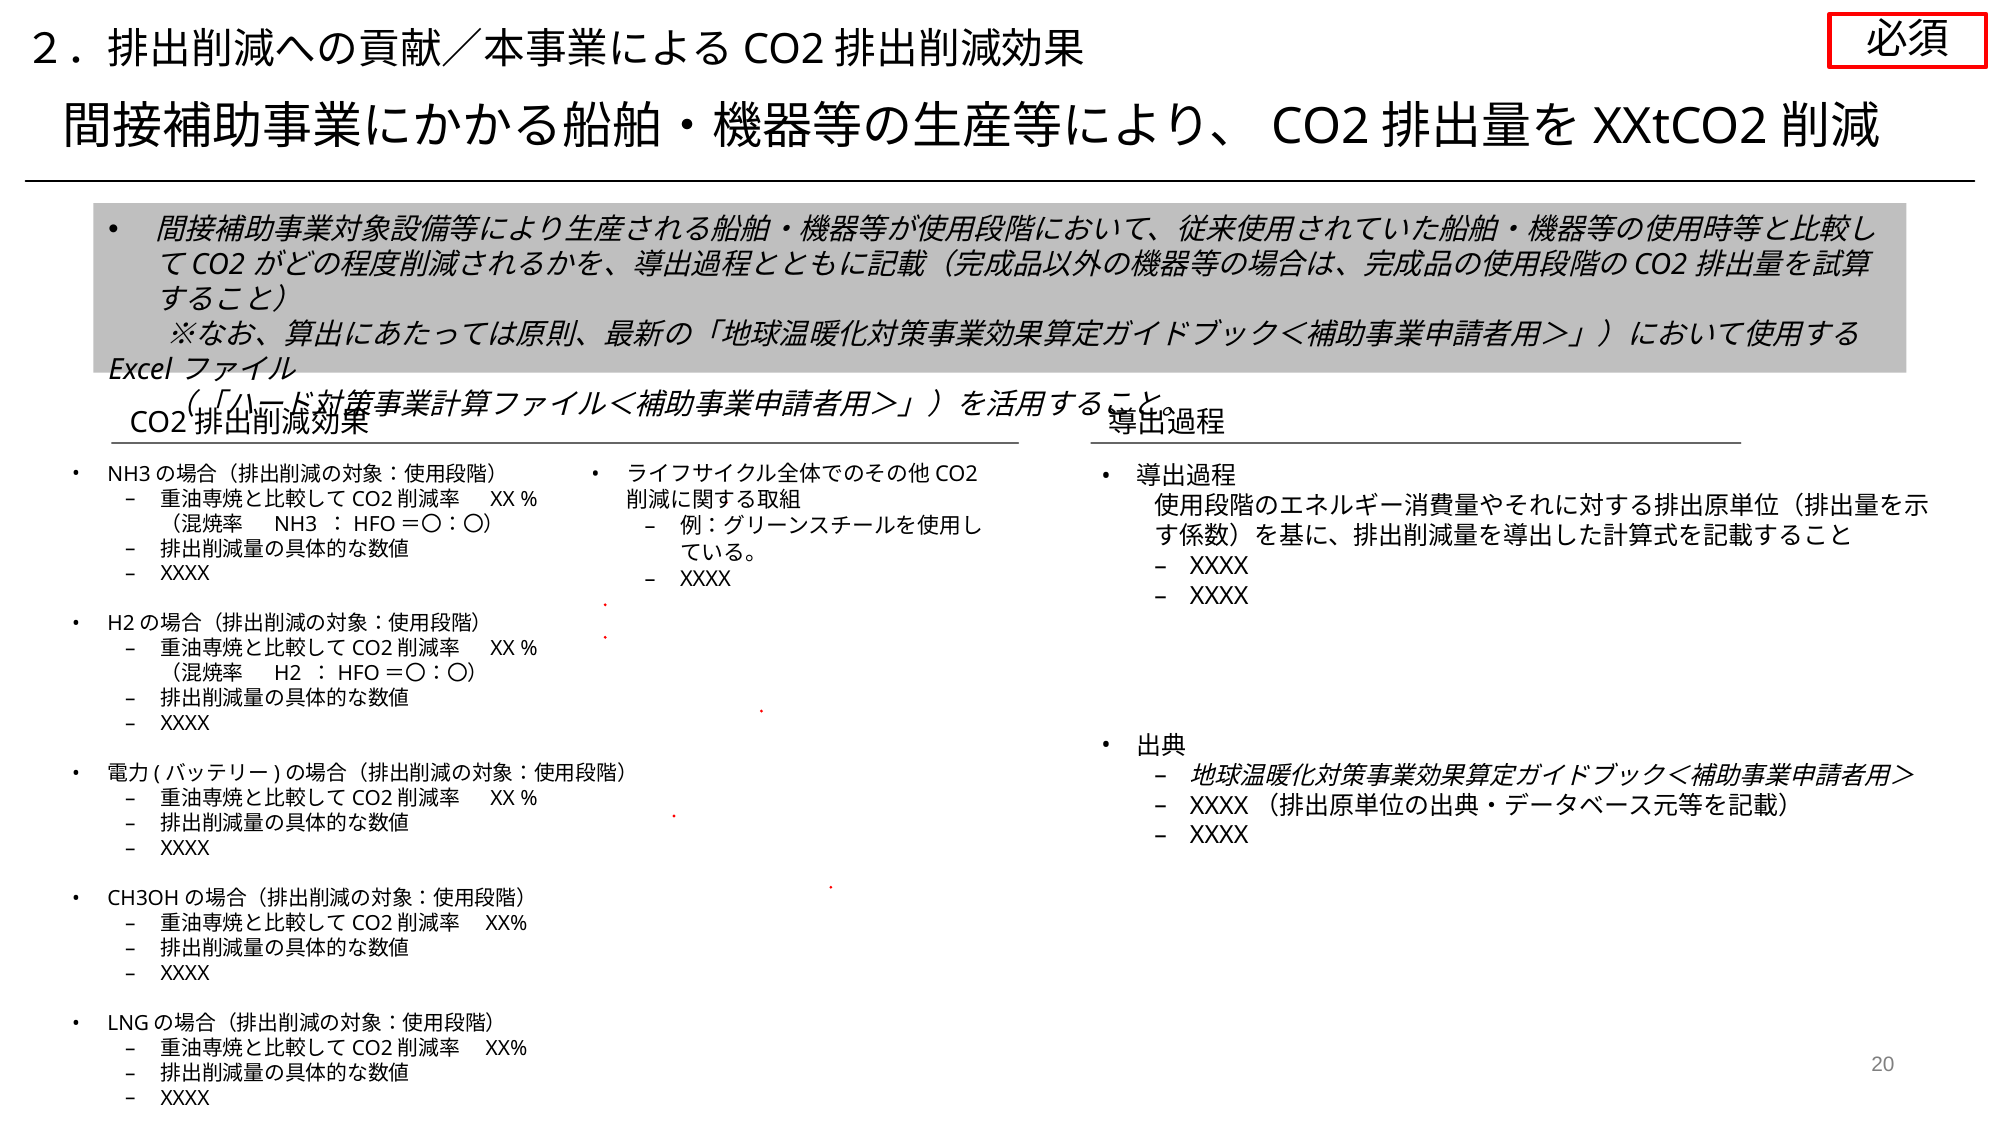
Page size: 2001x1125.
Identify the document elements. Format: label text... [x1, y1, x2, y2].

text_box 導出過程 [1091, 444, 1706, 451]
text_box ライフサイクル全体でのその他CO2削減に関する取組 例：グリーンスチールを使用している。 XXXX [558, 451, 1004, 599]
text_box CO2排出削減効果 [111, 444, 727, 451]
text_box 必須 [1829, 13, 1986, 68]
text_box 導出過程 使用段階のエネルギー消費量やそれに対する排出原単位（排出量を示す係数）を基に、排出削減量を導出した計算式を記載すること XXXX XXXX 出典 地球温暖化対策事業効果算定ガイドブック＜補助事業申請者用＞ XXXX（排出原単位の出典・データベース元等を記載） XXXX [1068, 451, 1961, 936]
text_box 間接補助事業対象設備等により生産される船舶・機器等が使用段階において、従来使用されていた船舶・機器等の使用時等と比較してCO2がどの程度削減されるかを、導出過程とともに記載（完成品以外の機器等の場合は、完成品の使用段階のCO2排出量を試算すること） ※なお、算出にあたっては原則、最新の「地球温暖化対策事業効果算定ガイドブック＜補助事業申請者用＞」）において使用するExcelファイル （「ハード対策事業計算ファイル＜補助事業申請者用＞」）を活用すること。 [93, 202, 1907, 373]
text_box 間接補助事業にかかる船舶・機器等の生産等により、CO2排出量をXXtCO2削減 [62, 100, 1908, 155]
text_box 導出過程 [1091, 402, 1706, 442]
text_box NH3の場合（排出削減の対象：使用段階） 重油専焼と比較してCO2削減率 XX % （混焼率 NH3 ：HFO＝〇：〇） 排出削減量の具体的な数値 XXXX H2の場合（排出削減の対象：使用段階） 重油専焼と比較してCO2削減率 XX % （混焼率 H2 ：HFO＝〇：〇） 排出削減量の具体的な数値 XXXX 電力(バッテリー)の場合（排出削減の対象：使用段階） 重油専焼と比較してCO2削減率 XX % 排出削減量の具体的な数値 XXXX CH3OHの場合（排出削減の対象：使用段階） 重油専焼と比較してCO2削減率 XX% 排出削減量の具体的な数値 XXXX LNGの場合（排出削減の対象：使用段階） 重油専焼と比較してCO2削減率 XX% 排出削減量の具体的な数値 XXXX [39, 452, 845, 1122]
text_box CO2排出削減効果 [111, 402, 727, 442]
text_box ２．排出削減への貢献／本事業によるCO2排出削減効果 [24, 28, 1818, 74]
